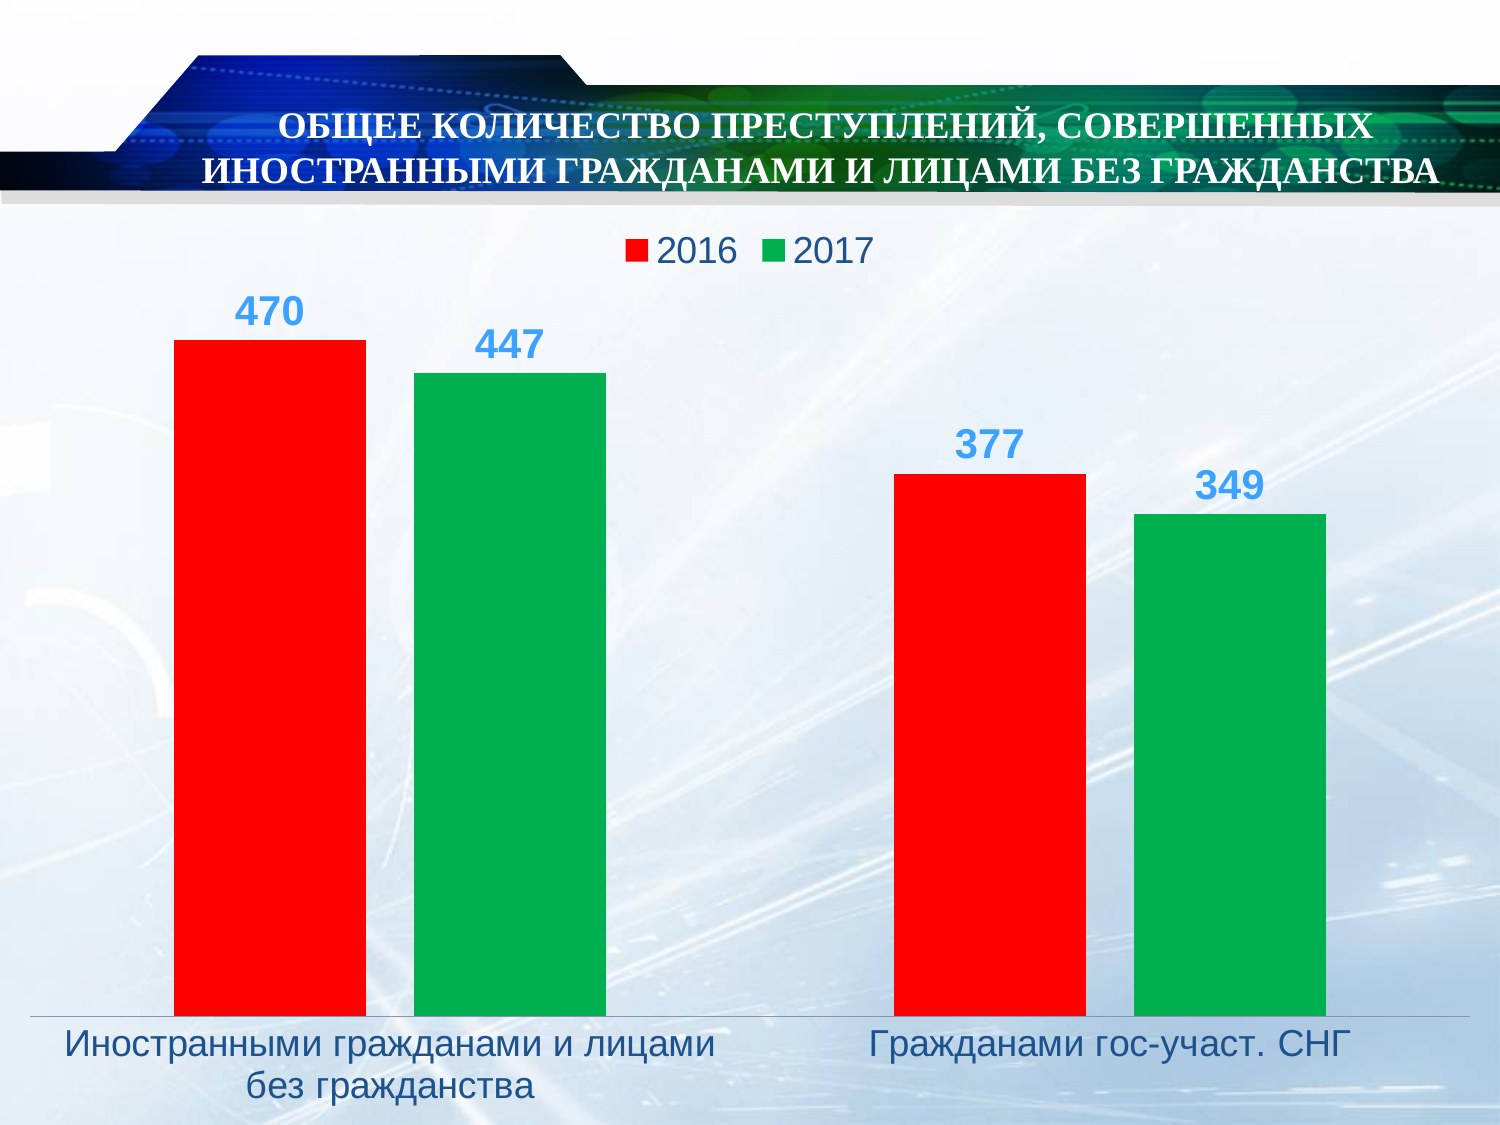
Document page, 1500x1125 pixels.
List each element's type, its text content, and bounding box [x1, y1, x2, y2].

text_box ОБЩЕЕ КОЛИЧЕСТВО ПРЕСТУПЛЕНИЙ, СОВЕРШЕННЫХ ИНОСТРАННЫМИ ГРАЖДАНАМИ И ЛИЦАМИ БЕЗ ГРАЖДАНСТВА [152, 93, 1500, 199]
chart [0, 210, 1500, 1125]
picture [0, 0, 1500, 210]
